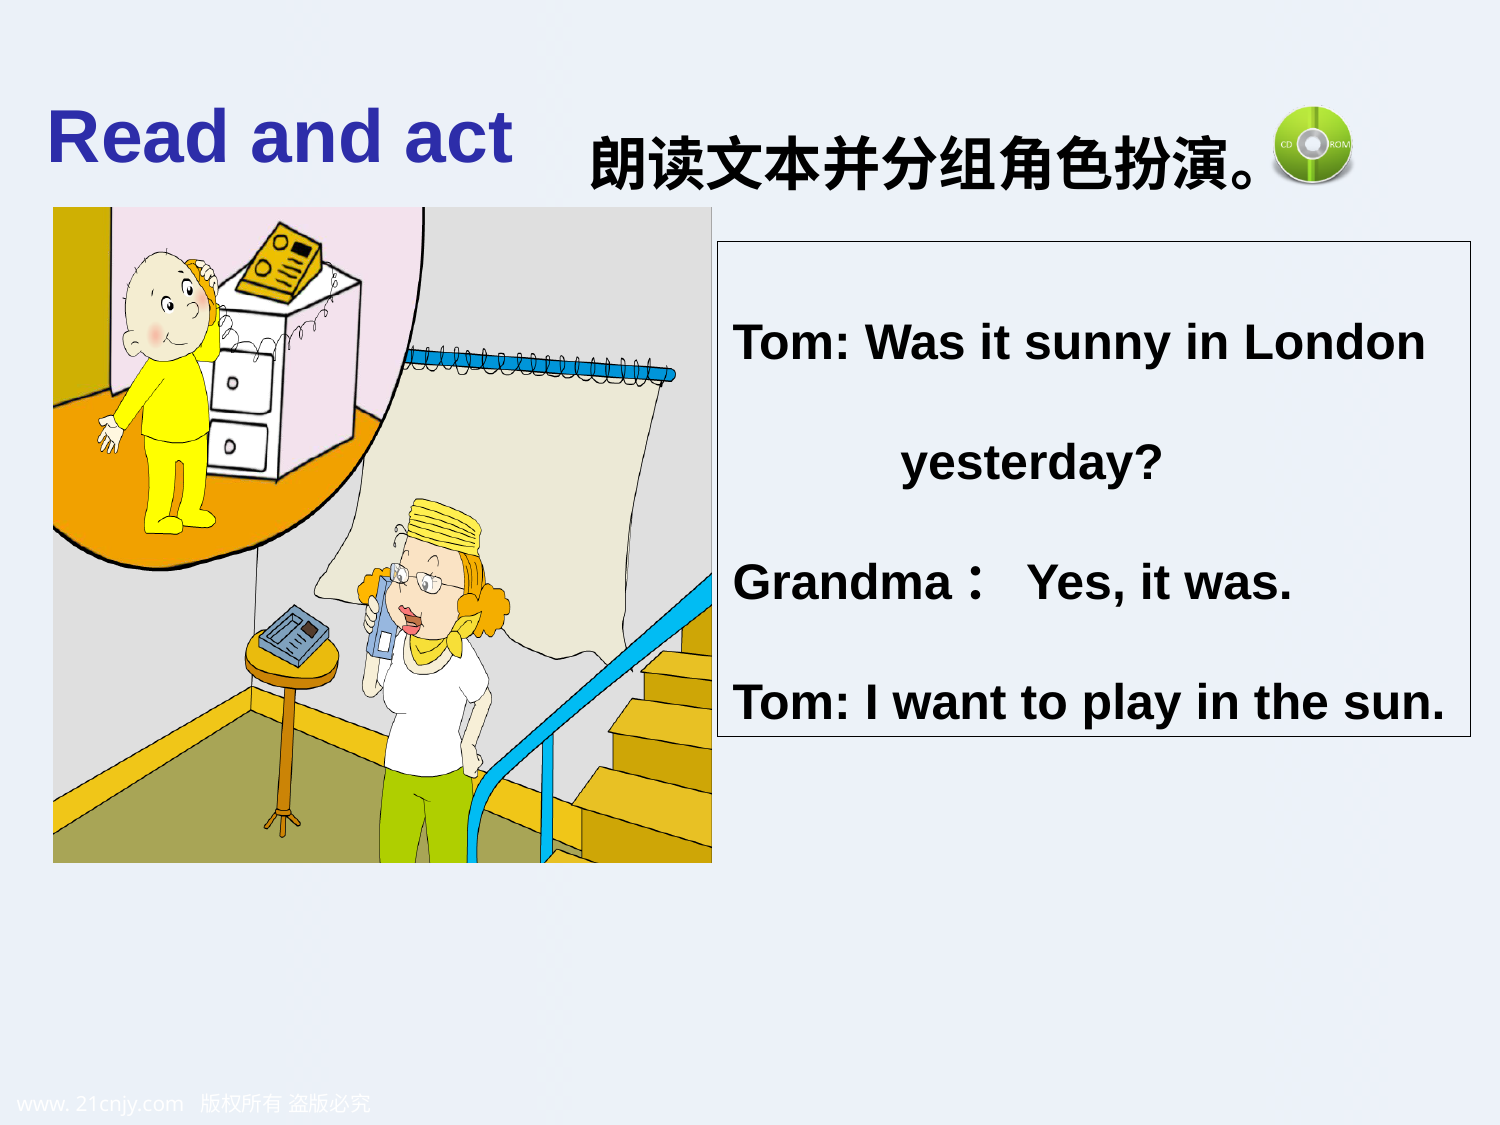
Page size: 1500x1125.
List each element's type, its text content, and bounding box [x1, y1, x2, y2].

picture [0, 0, 1500, 1125]
text_box Read and act [31, 80, 529, 186]
text_box Tom: Was it sunny in London yesterday? Grandma：Yes, it was. Tom: I want to play in the sun. [717, 241, 1471, 737]
text_box 朗读文本并分组角色扮演。 [549, 50, 1329, 205]
